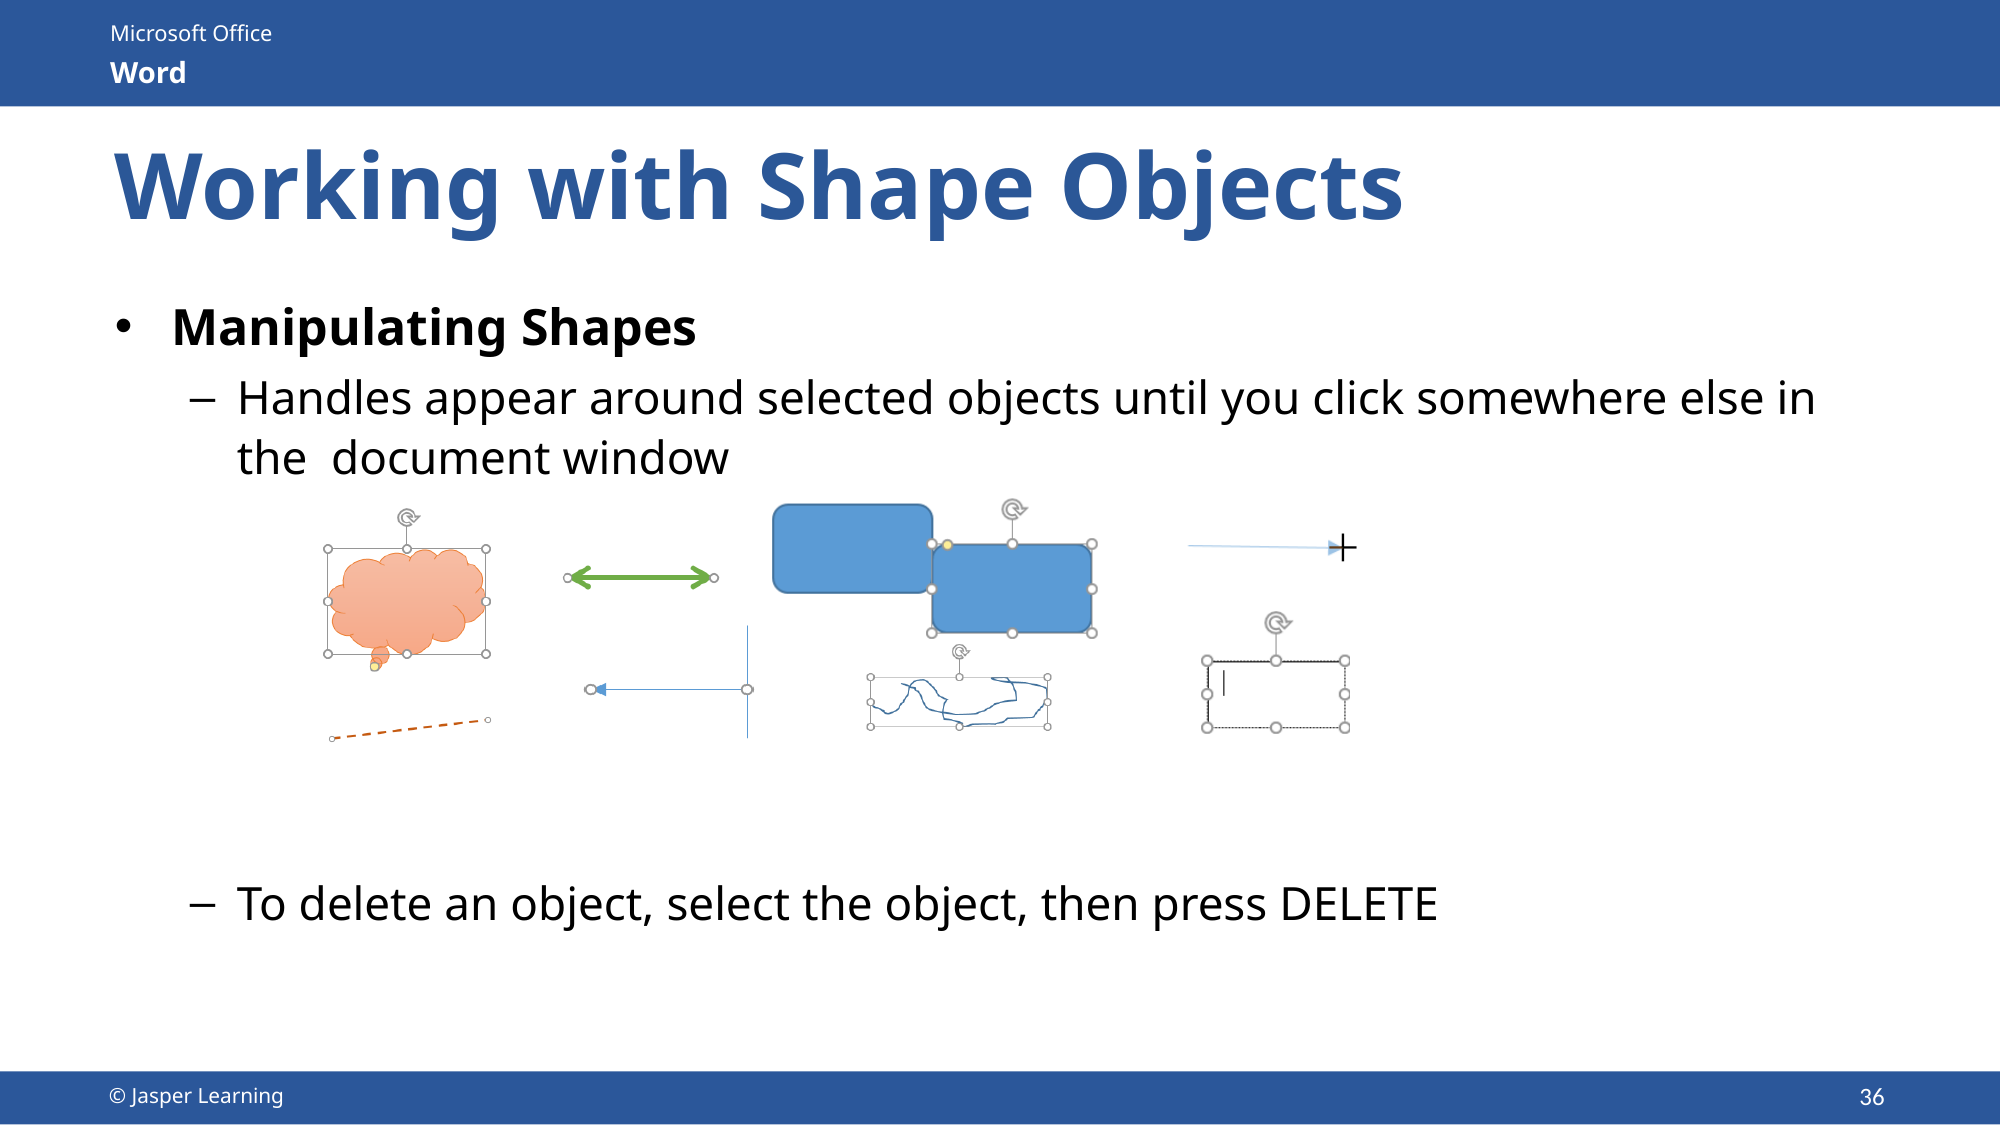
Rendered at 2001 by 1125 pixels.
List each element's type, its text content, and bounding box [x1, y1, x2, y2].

slide_number 36 [1433, 1065, 1900, 1125]
title Working with Shape Objects [99, 118, 1866, 248]
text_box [281, 490, 1391, 751]
list Manipulating Shapes Handles appear around selected objects until you click somewhere else in the document window To delete an object, select the object, then press DELETE [99, 283, 1900, 1026]
footer © Jasper Learning [94, 1066, 769, 1125]
